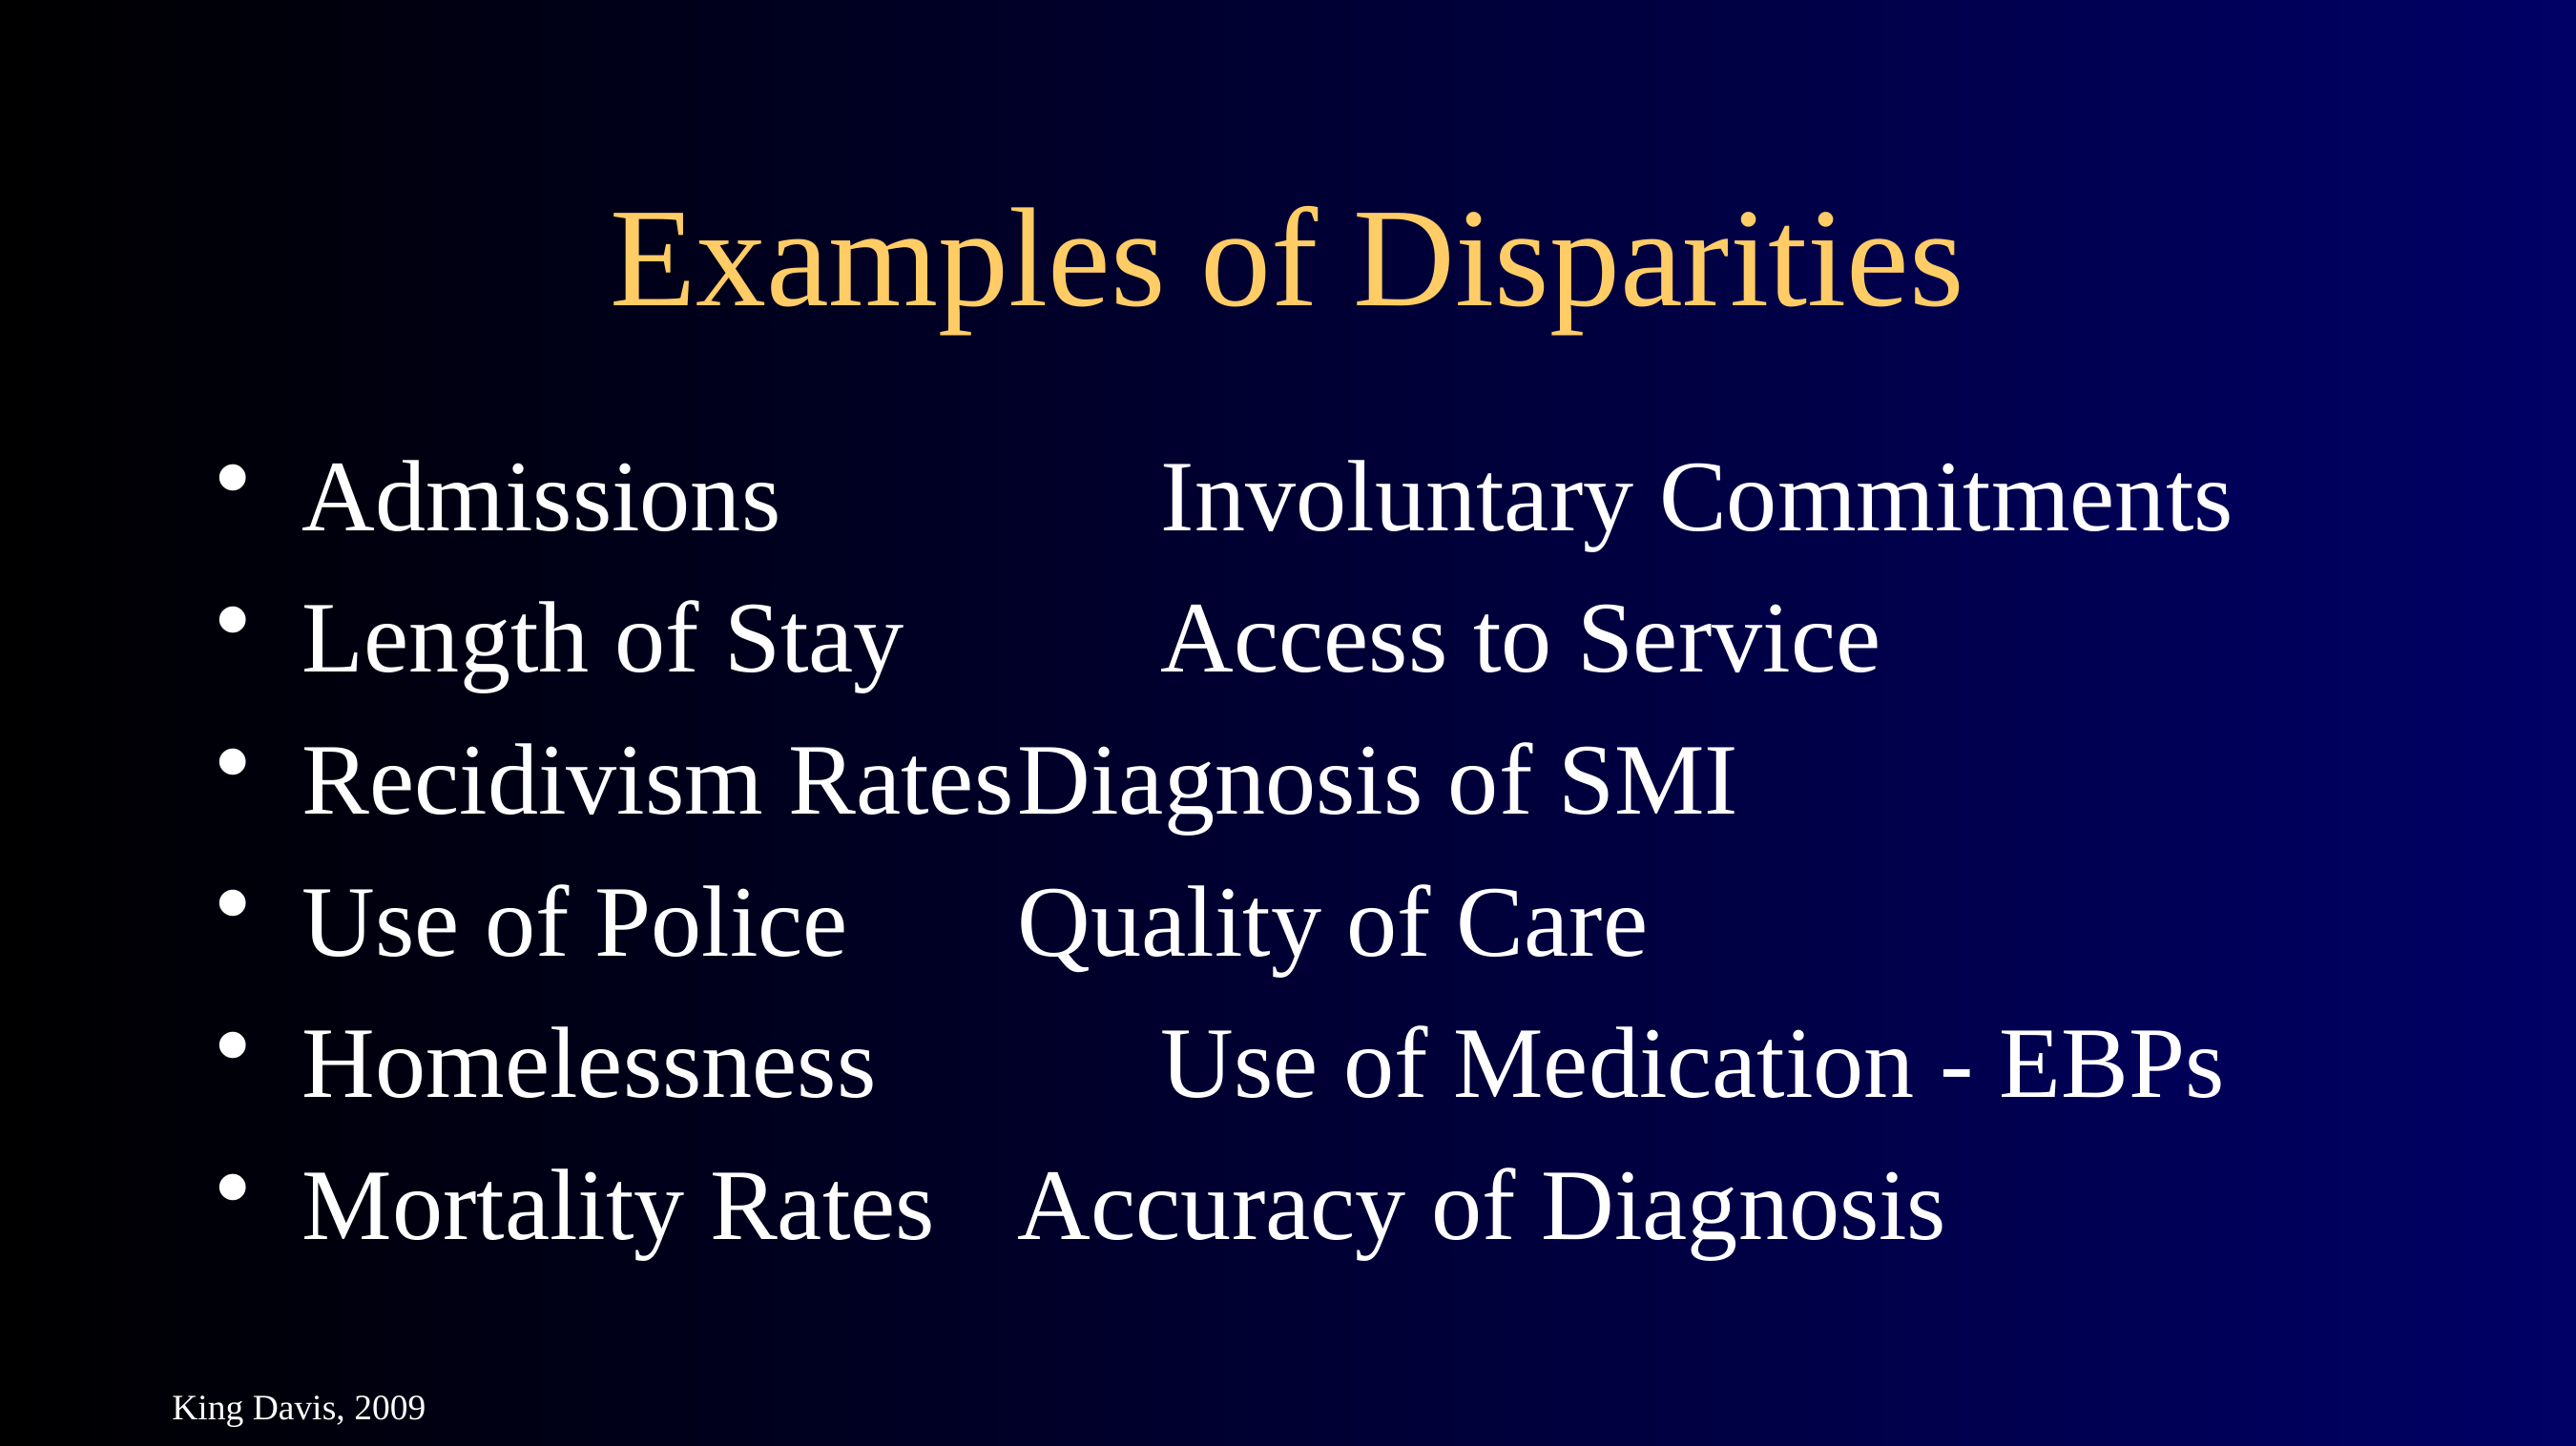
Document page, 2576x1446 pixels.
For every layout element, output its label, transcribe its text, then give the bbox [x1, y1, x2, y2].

list Admissions Involuntary Commitments Length of Stay Access to Service Recidivism Rates Diagnosis of SMI Use of Police Quality of Care Homelessness Use of Medication - EBPs Mortality Rates Accuracy of Diagnosis [193, 417, 2383, 1286]
text_box King Davis, 2009 [157, 1376, 758, 1435]
title Examples of Disparities [193, 128, 2383, 370]
